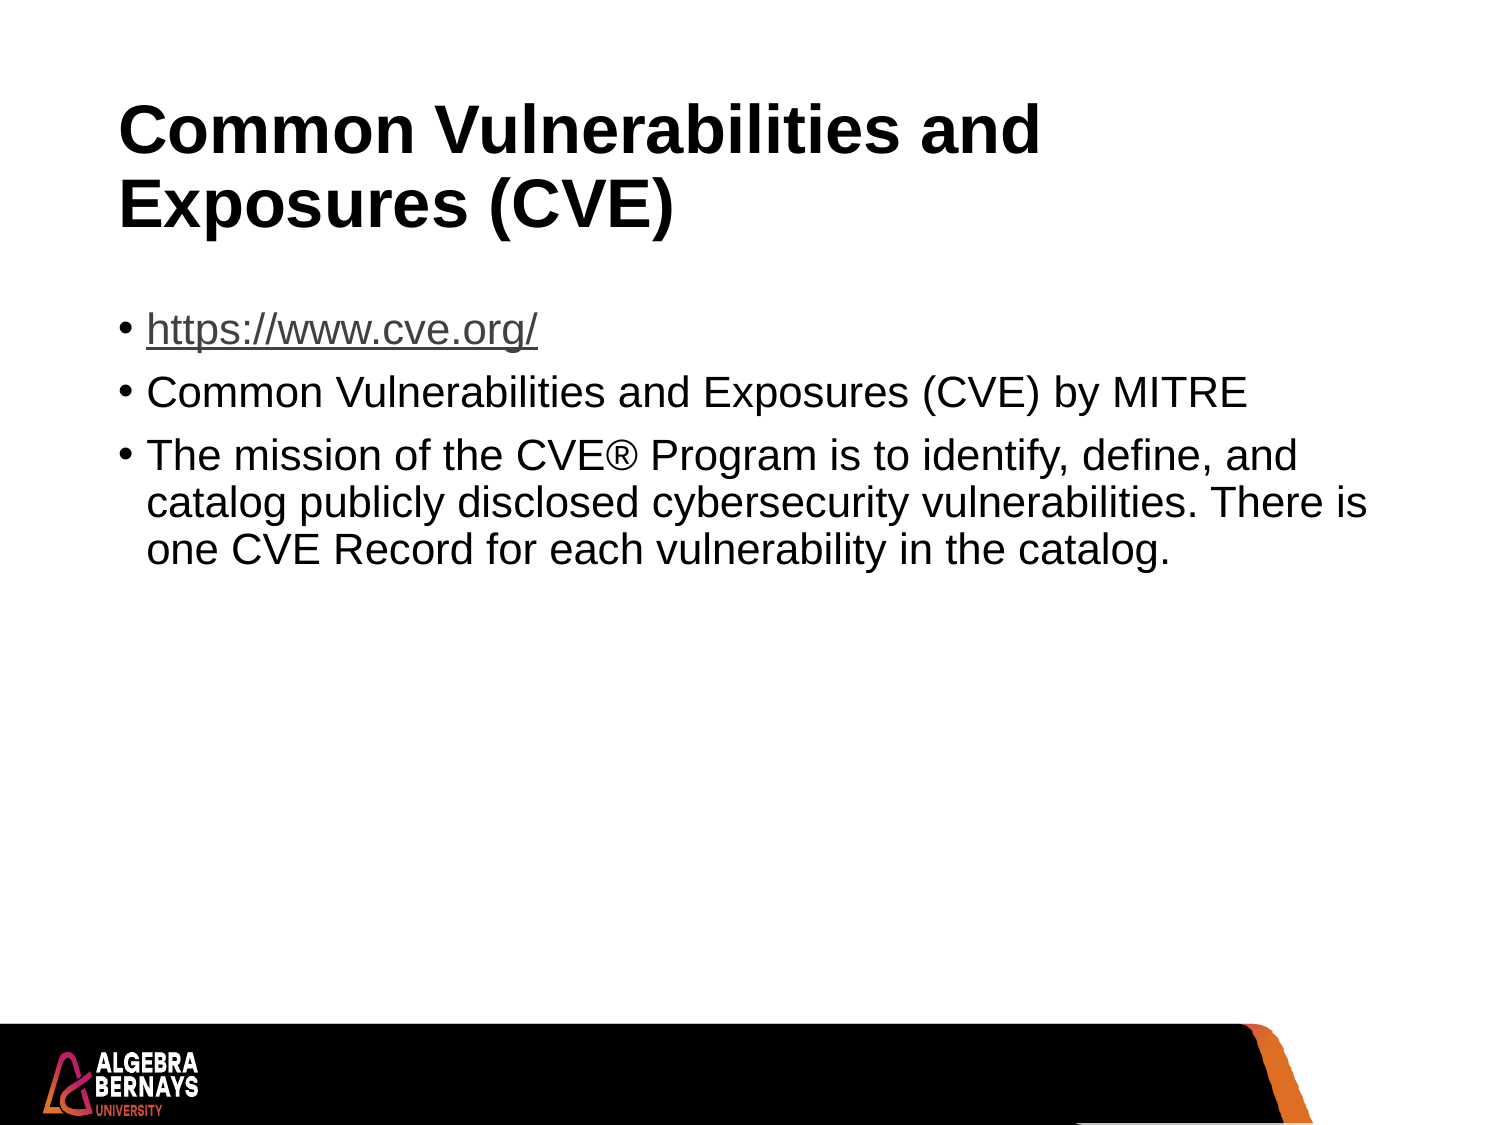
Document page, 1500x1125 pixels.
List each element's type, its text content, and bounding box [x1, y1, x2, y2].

list https://www.cve.org/ Common Vulnerabilities and Exposures (CVE) by MITRE The mission of the CVE® Program is to identify, define, and catalog publicly disclosed cybersecurity vulnerabilities. There is one CVE Record for each vulnerability in the catalog. [103, 299, 1397, 1014]
picture [0, 1023, 1468, 1125]
title Common Vulnerabilities and Exposures (CVE) [103, 59, 1397, 278]
